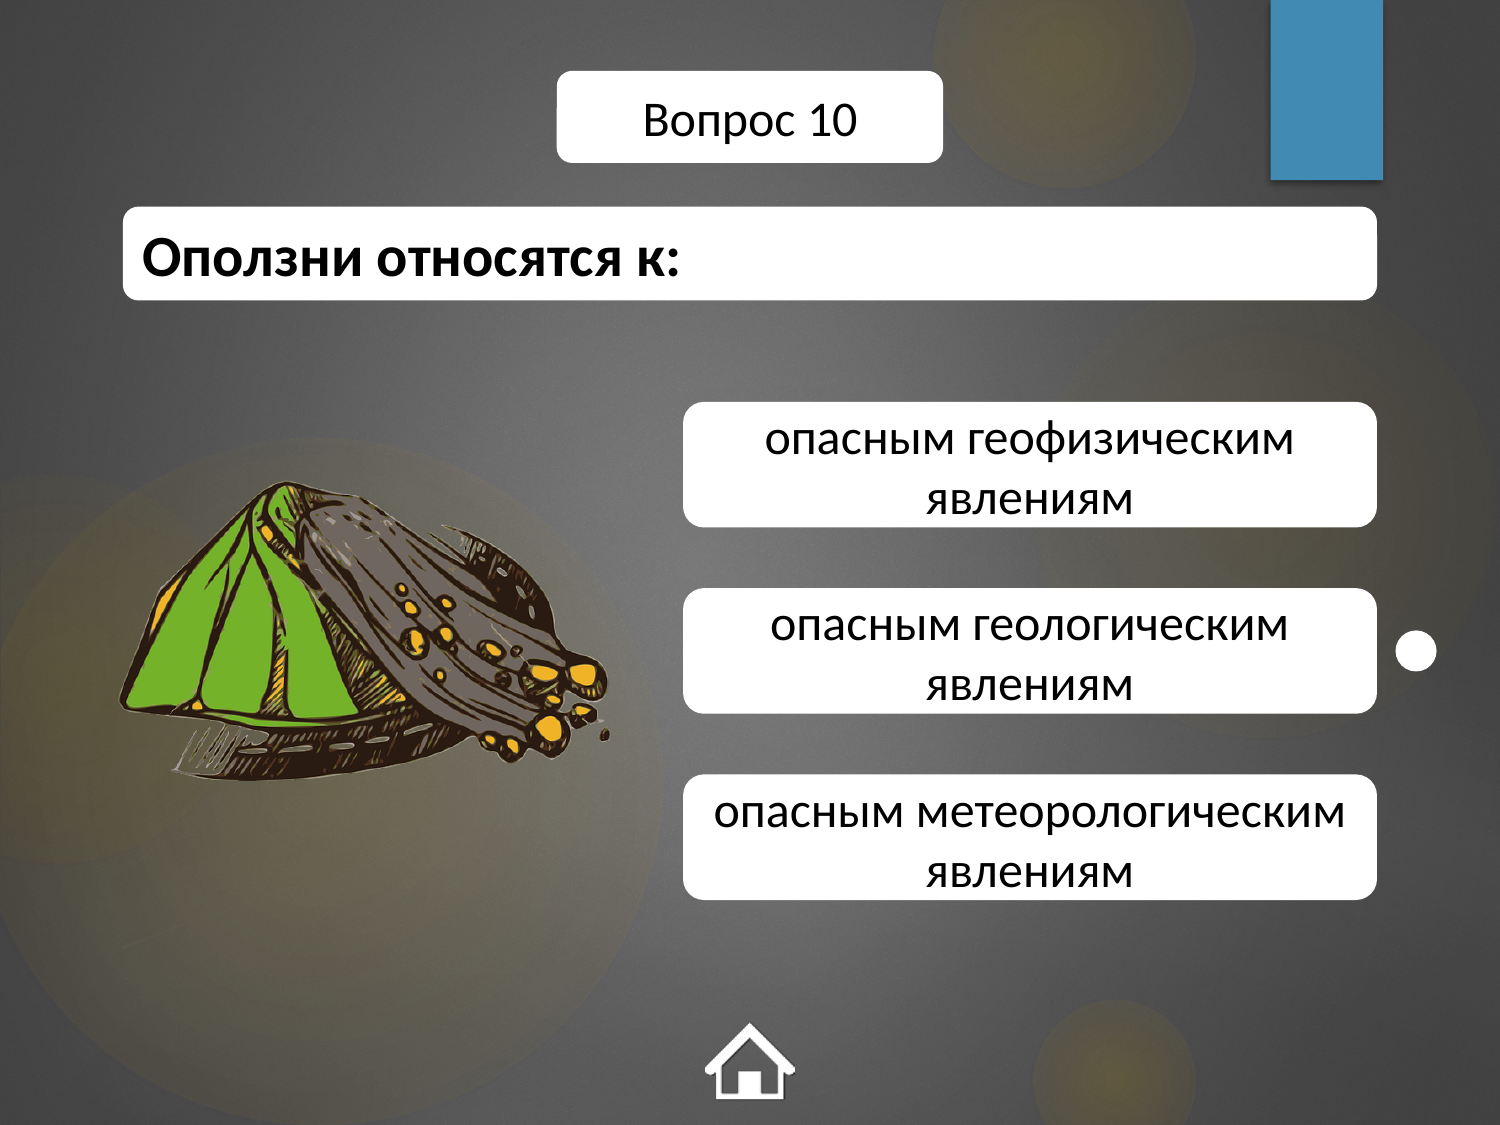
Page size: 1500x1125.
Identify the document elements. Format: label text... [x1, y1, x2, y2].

text_box Вопрос 10 [555, 69, 945, 165]
text_box опасным геологическим явлениям [681, 586, 1379, 716]
text_box опасным геофизическим явлениям [681, 400, 1379, 530]
text_box опасным метеорологическим явлениям [681, 772, 1379, 902]
text_box Оползни относятся к: [121, 205, 1379, 303]
picture [705, 1016, 795, 1106]
picture [90, 451, 630, 818]
text_box [1393, 628, 1439, 674]
